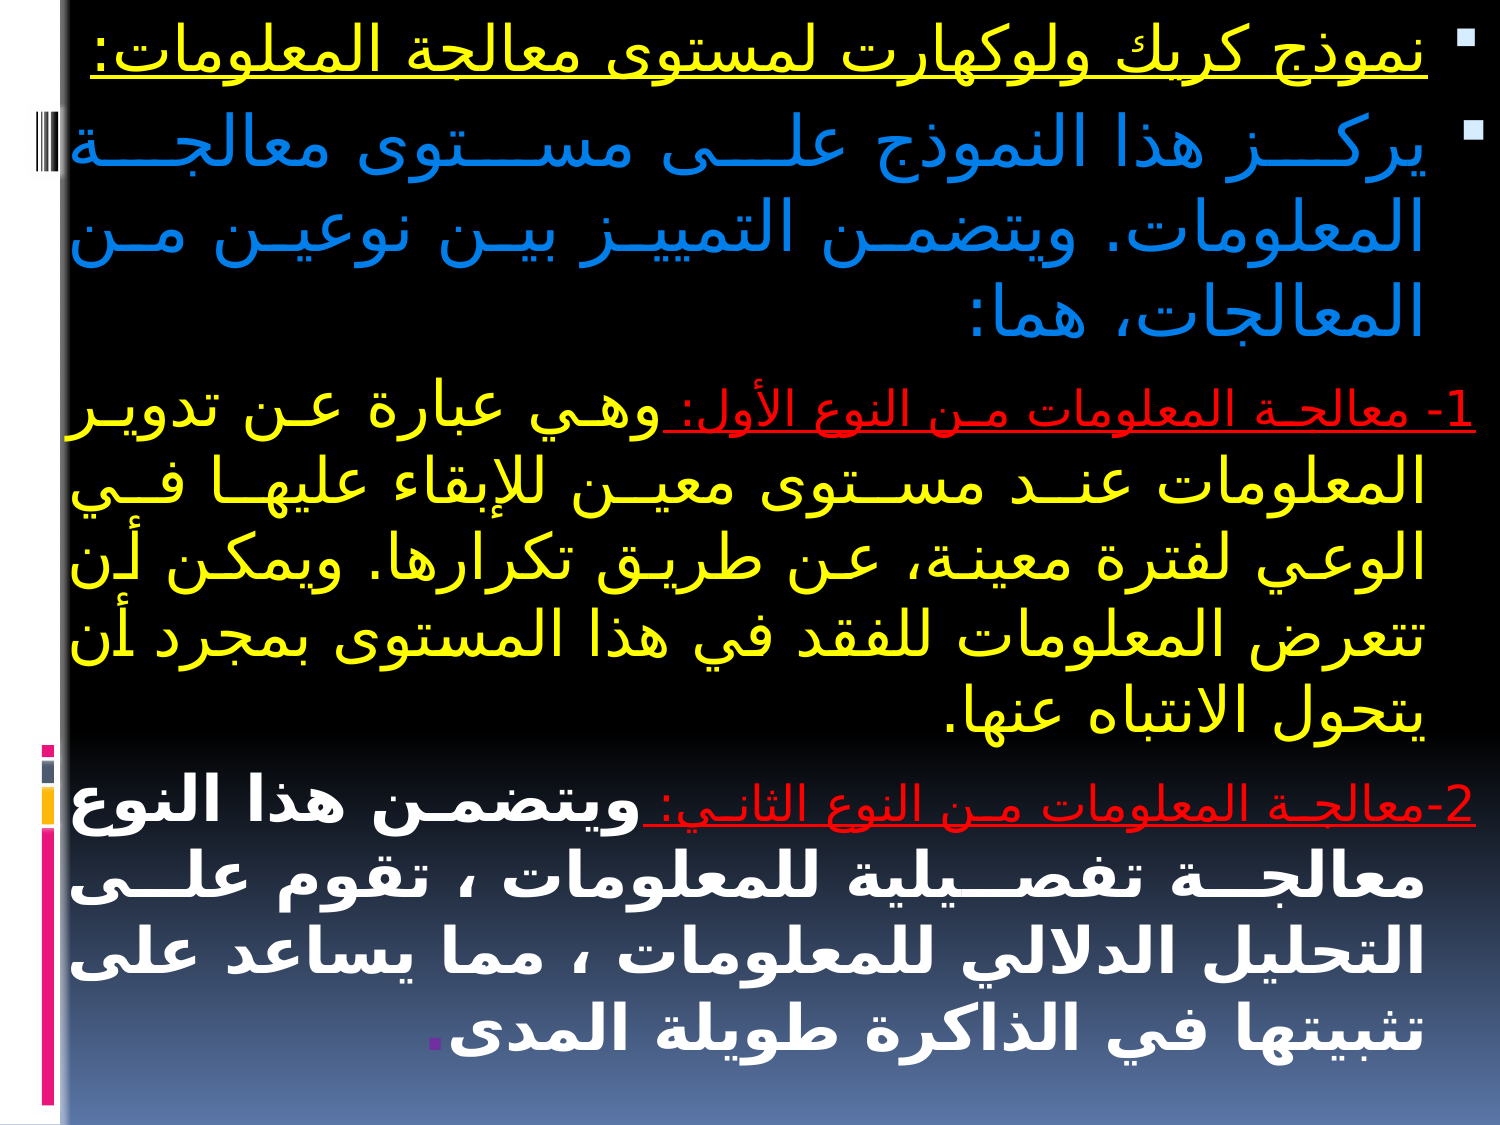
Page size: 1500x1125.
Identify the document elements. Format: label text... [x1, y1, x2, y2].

list نموذج كريك ولوكهارت لمستوى معالجة المعلومات: يركز هذا النموذج على مستوى معالجة المعلومات. ويتضمن التمييز بين نوعين من المعالجات، هما: 1- معالجة المعلومات من النوع الأول: وهي عبارة عن تدوير المعلومات عند مستوى معين للإبقاء عليها في الوعي لفترة معينة، عن طريق تكرارها. ويمكن أن تتعرض المعلومات للفقد في هذا المستوى بمجرد أن يتحول الانتباه عنها. 2-معالجة المعلومات من النوع الثاني: ويتضمن هذا النوع معالجة تفصيلية للمعلومات ، تقوم على التحليل الدلالي للمعلومات ، مما يساعد على تثبيتها في الذاكرة طويلة المدى. [53, 0, 1500, 1125]
